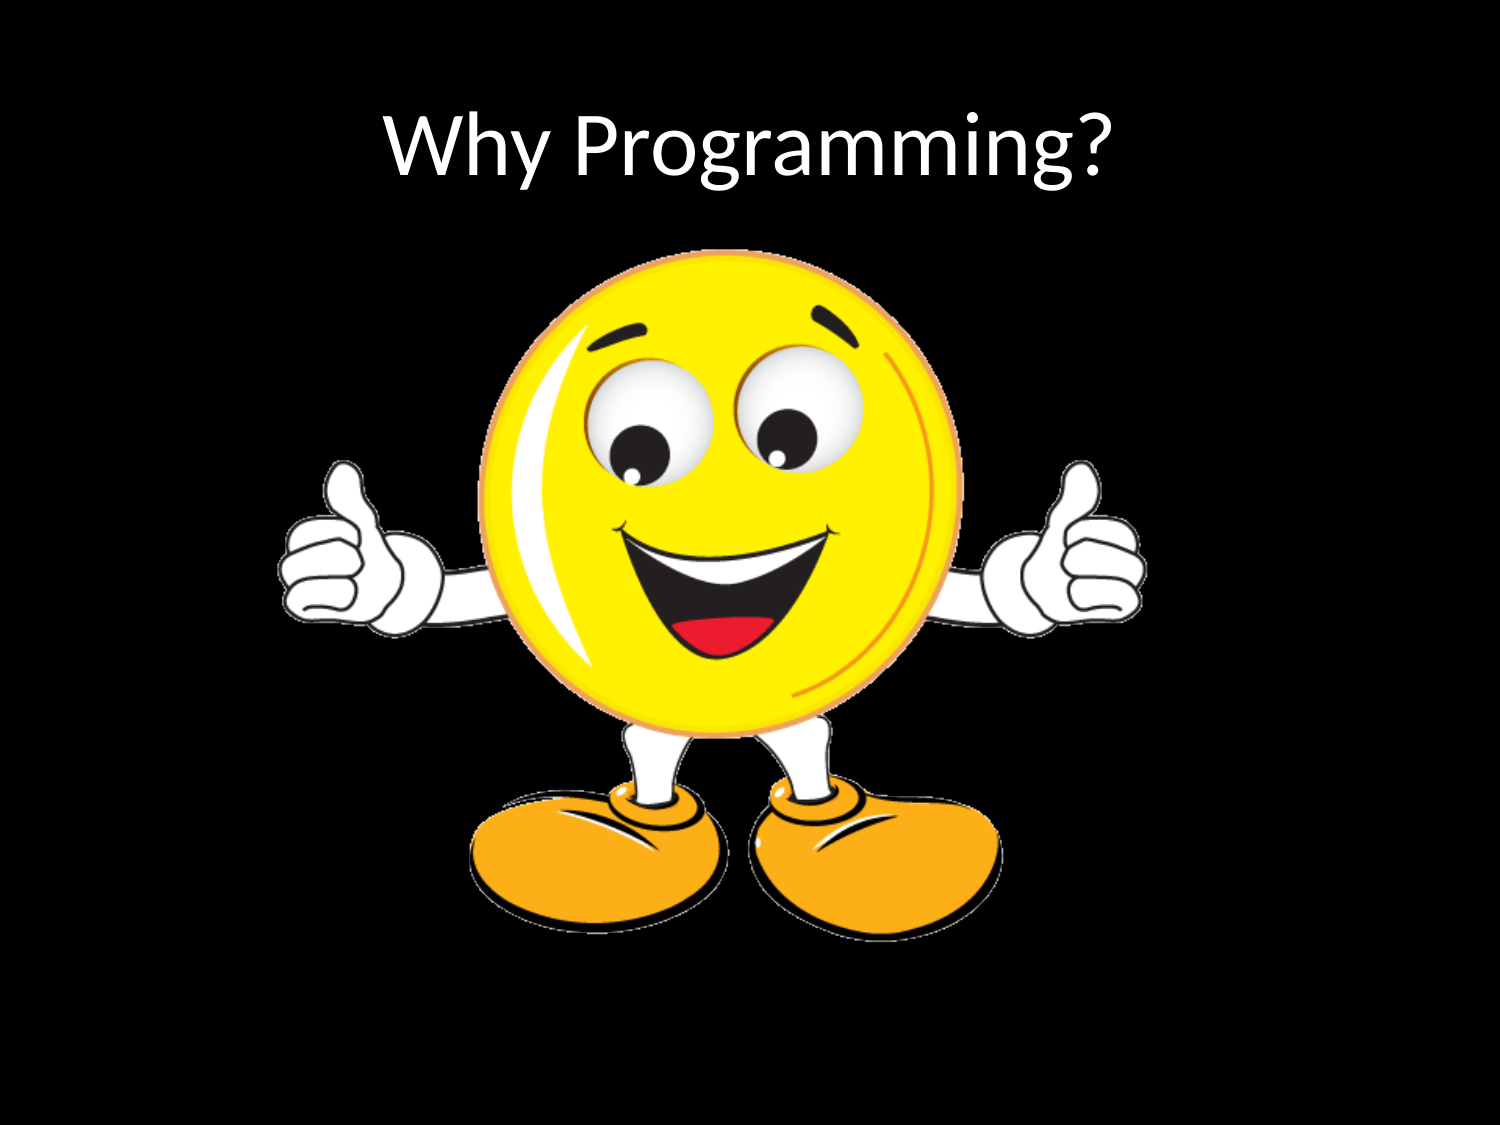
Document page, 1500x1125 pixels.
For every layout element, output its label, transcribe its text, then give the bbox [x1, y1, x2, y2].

title Why Programming? [75, 45, 1425, 233]
picture [87, 137, 1338, 1076]
